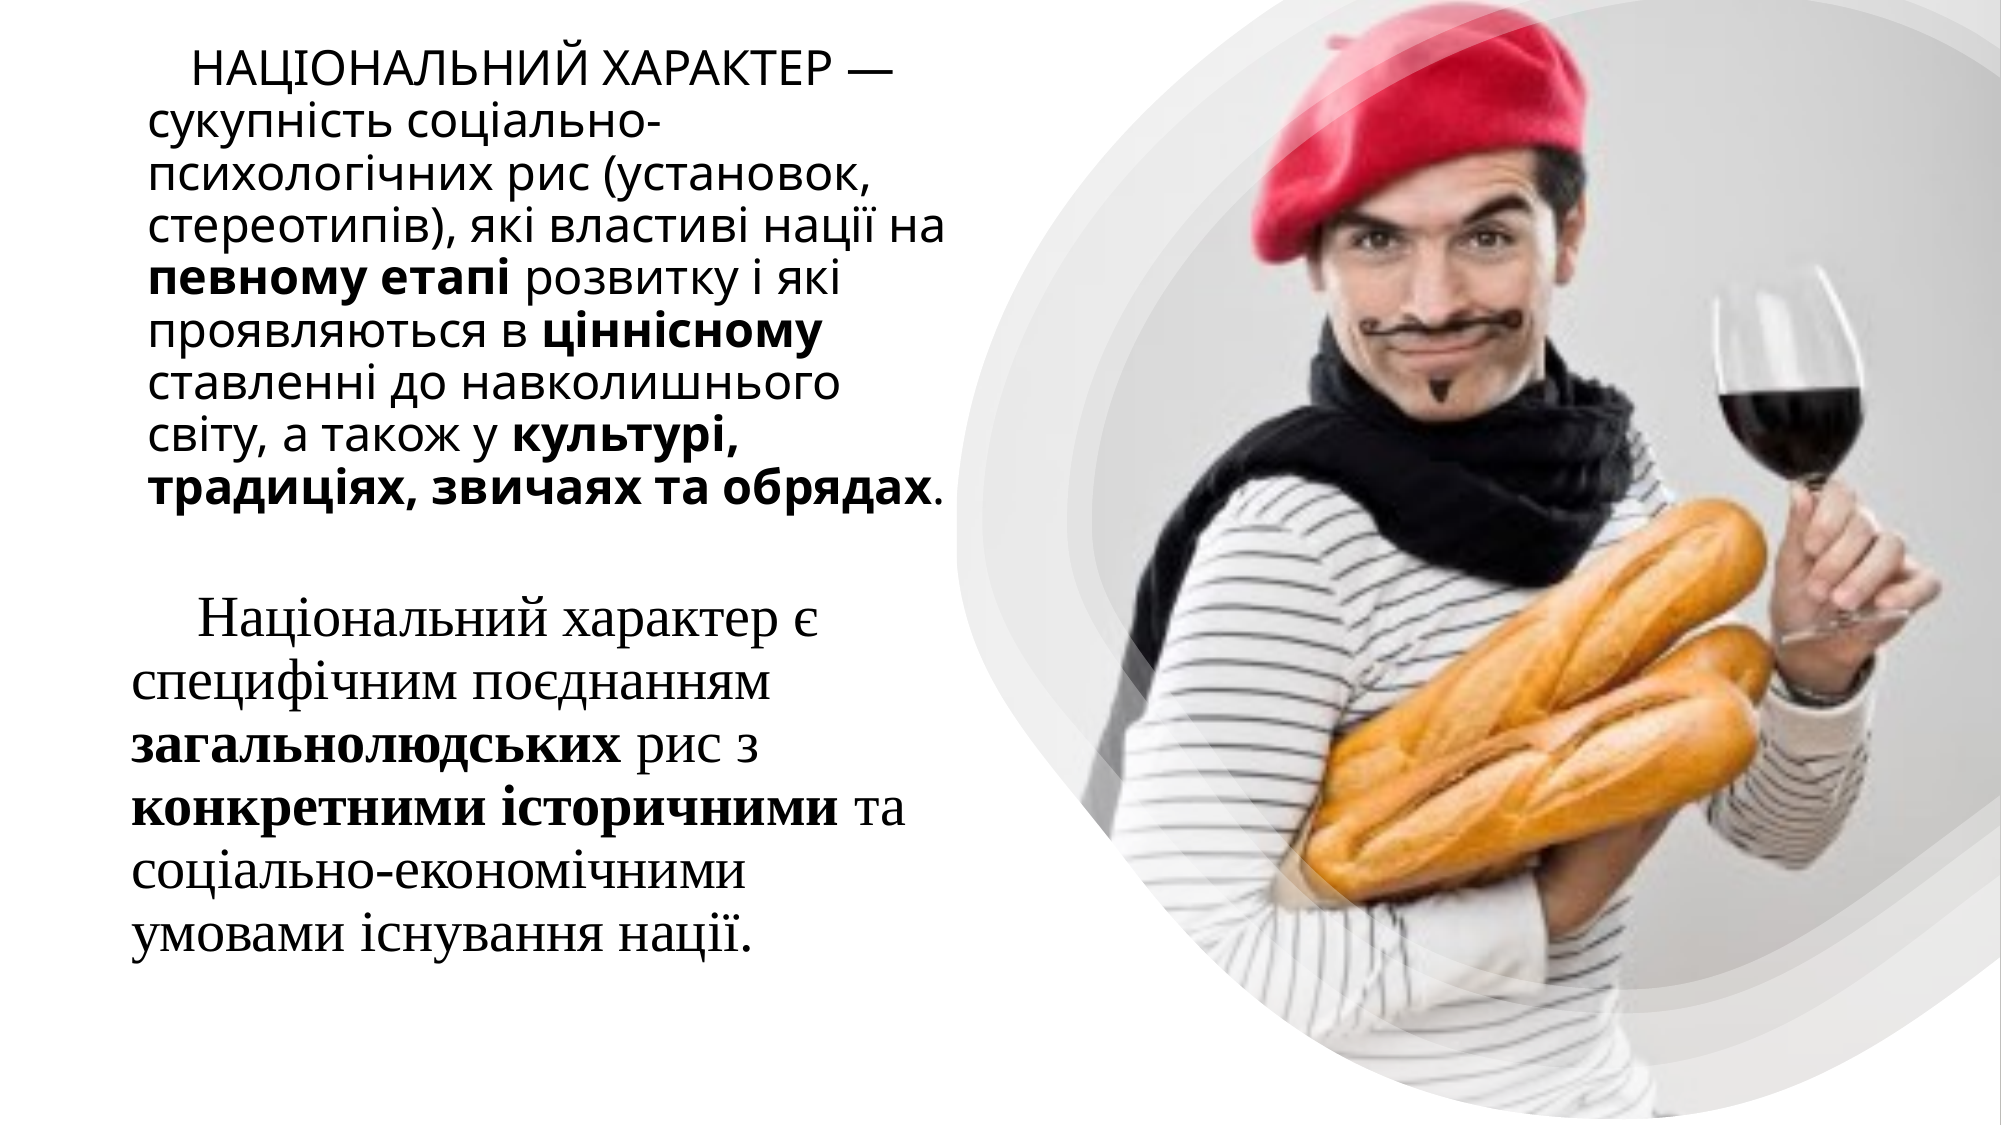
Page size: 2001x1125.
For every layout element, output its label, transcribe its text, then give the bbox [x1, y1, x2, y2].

list Національний характер є специфічним поєднанням загальнолюдських рис з конкретними історичними та соціально-економічними умовами існування нації. [116, 556, 915, 995]
title НАЦІОНАЛЬНИЙ ХАРАКТЕР — сукупність соціально-психологічних рис (установок, стереотипів), які властиві нації на певному етапі розвитку і які проявляються в ціннісному ставленні до навколишнього світу, а також у культурі, традиціях, звичаях та обрядах. [131, 0, 915, 556]
text_box [0, 0, 915, 1125]
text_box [915, 0, 2000, 1125]
